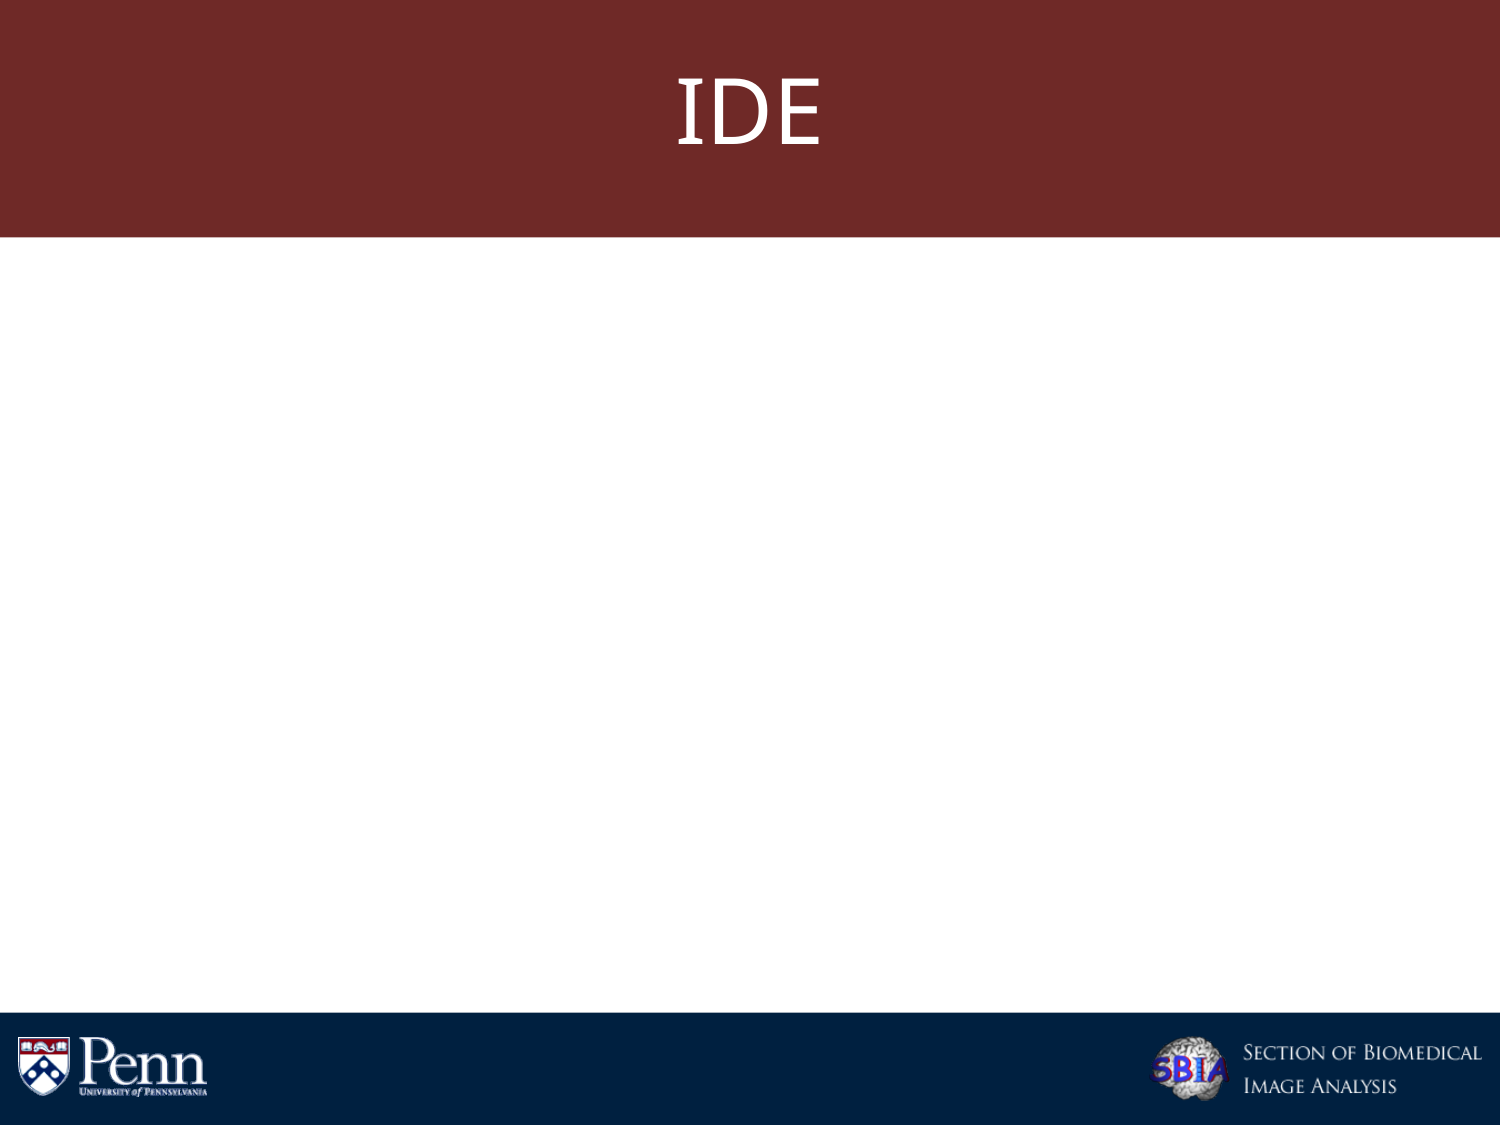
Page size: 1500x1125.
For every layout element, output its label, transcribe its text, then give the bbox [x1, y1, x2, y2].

picture [18, 1037, 207, 1097]
picture [1149, 1035, 1482, 1102]
title IDE [75, 45, 1425, 238]
